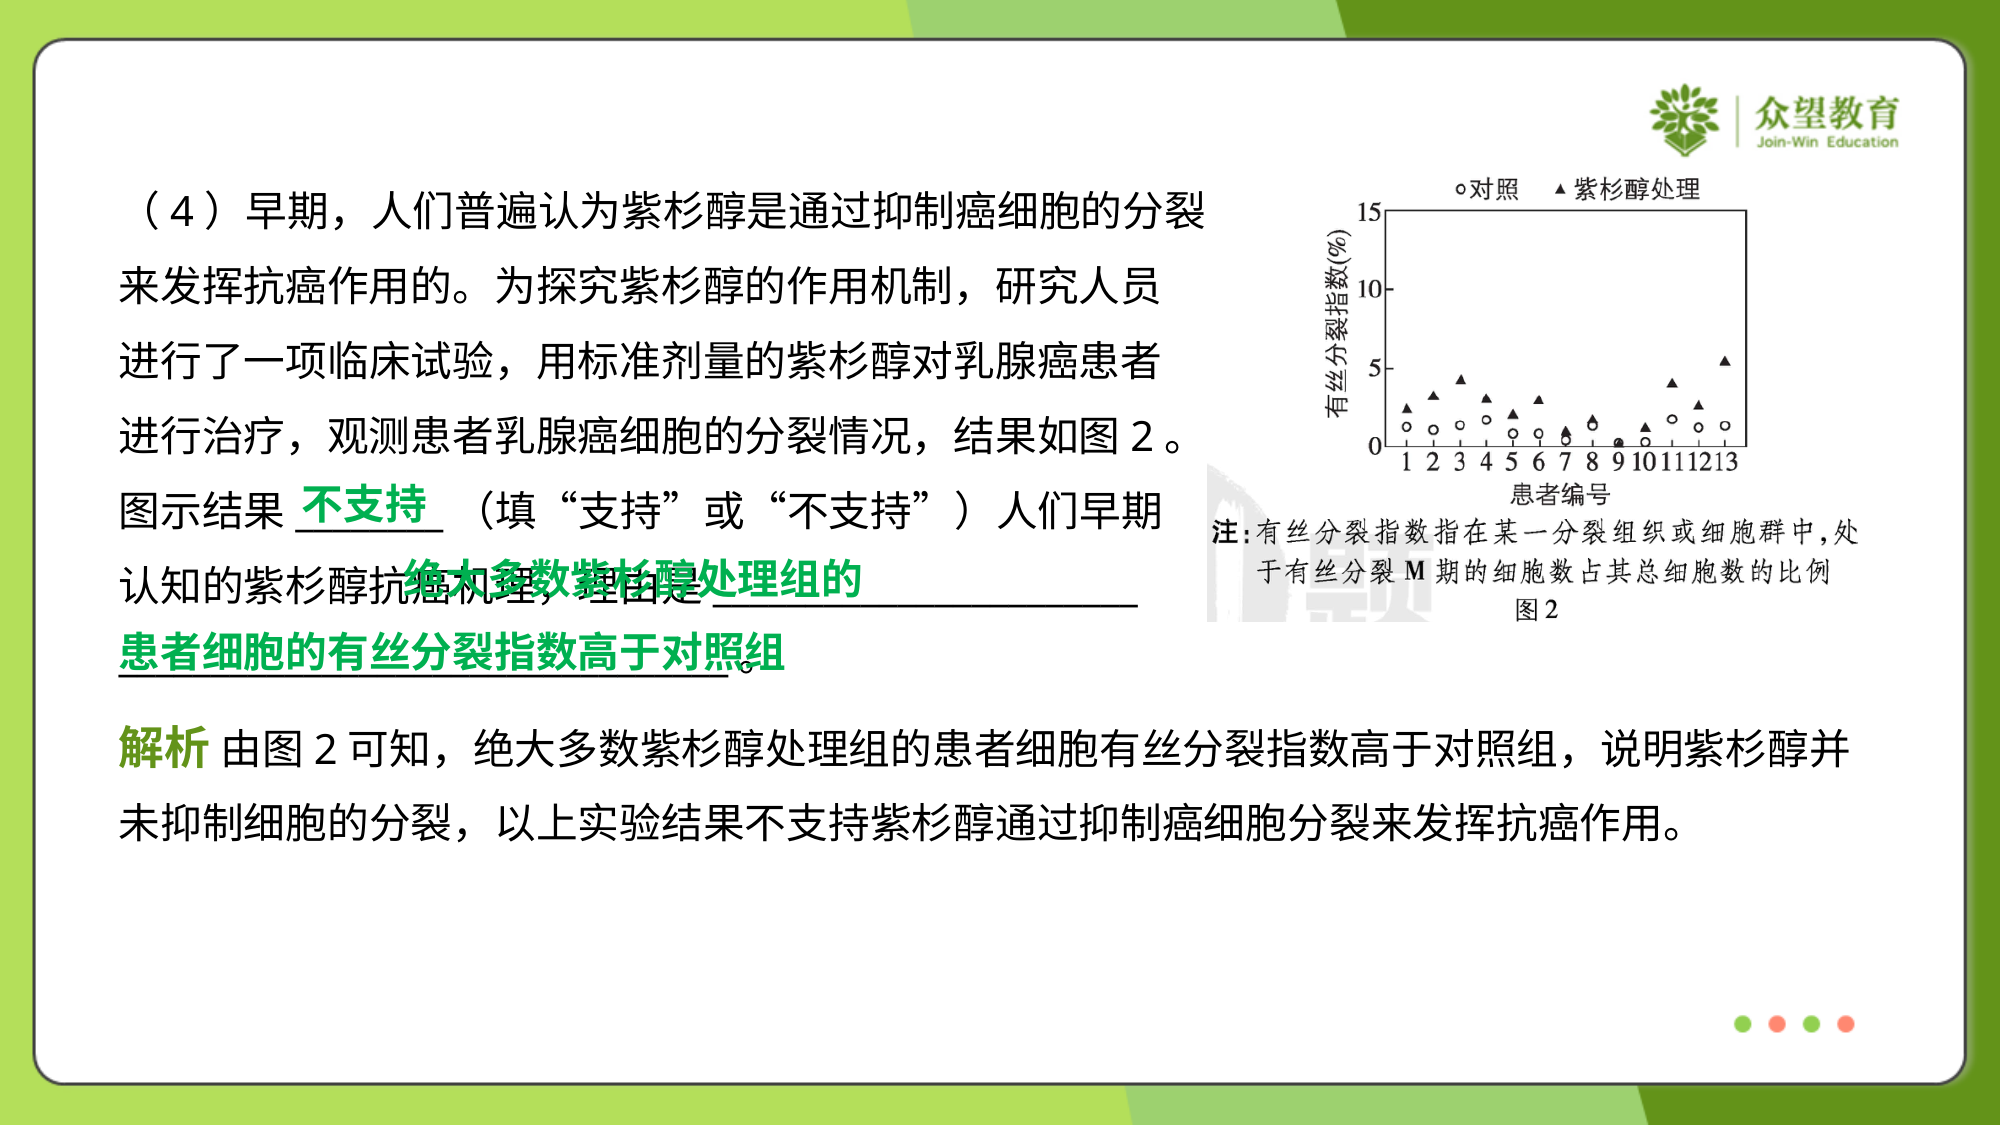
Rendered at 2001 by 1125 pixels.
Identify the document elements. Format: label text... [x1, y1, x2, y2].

text_box （4）早期，人们普遍认为紫杉醇是通过抑制癌细胞的分裂 来发挥抗癌作用的。为探究紫杉醇的作用机制，研究人员 进行了一项临床试验，用标准剂量的紫杉醇对乳腺癌患者 进行治疗，观测患者乳腺癌细胞的分裂情况，结果如图2。 图示结果________（填“支持”或“不支持”）人们早期 认知的紫杉醇抗癌机理，理由是_______________________ _________________________________。 [118, 159, 1193, 528]
text_box 绝大多数紫杉醇处理组的 患者细胞的有丝分裂指数高于对照组 [118, 528, 1193, 669]
text_box 不支持 [286, 453, 442, 521]
text_box 解析 由图2可知，绝大多数紫杉醇处理组的患者细胞有丝分裂指数高于对照组，说明紫杉醇并 未抑制细胞的分裂，以上实验结果不支持紫杉醇通过抑制癌细胞分裂来发挥抗癌作用。 [118, 690, 1883, 840]
picture [0, 0, 2000, 1125]
text_box （4）早期，人们普遍认为紫杉醇是通过抑制癌细胞的分裂 来发挥抗癌作用的。为探究紫杉醇的作用机制，研究人员 进行了一项临床试验，用标准剂量的紫杉醇对乳腺癌患者 进行治疗，观测患者乳腺癌细胞的分裂情况，结果如图2。 图示结果________（填“支持”或“不支持”）人们早期 认知的紫杉醇抗癌机理，理由是_______________________ _________________________________。 [118, 669, 1193, 673]
